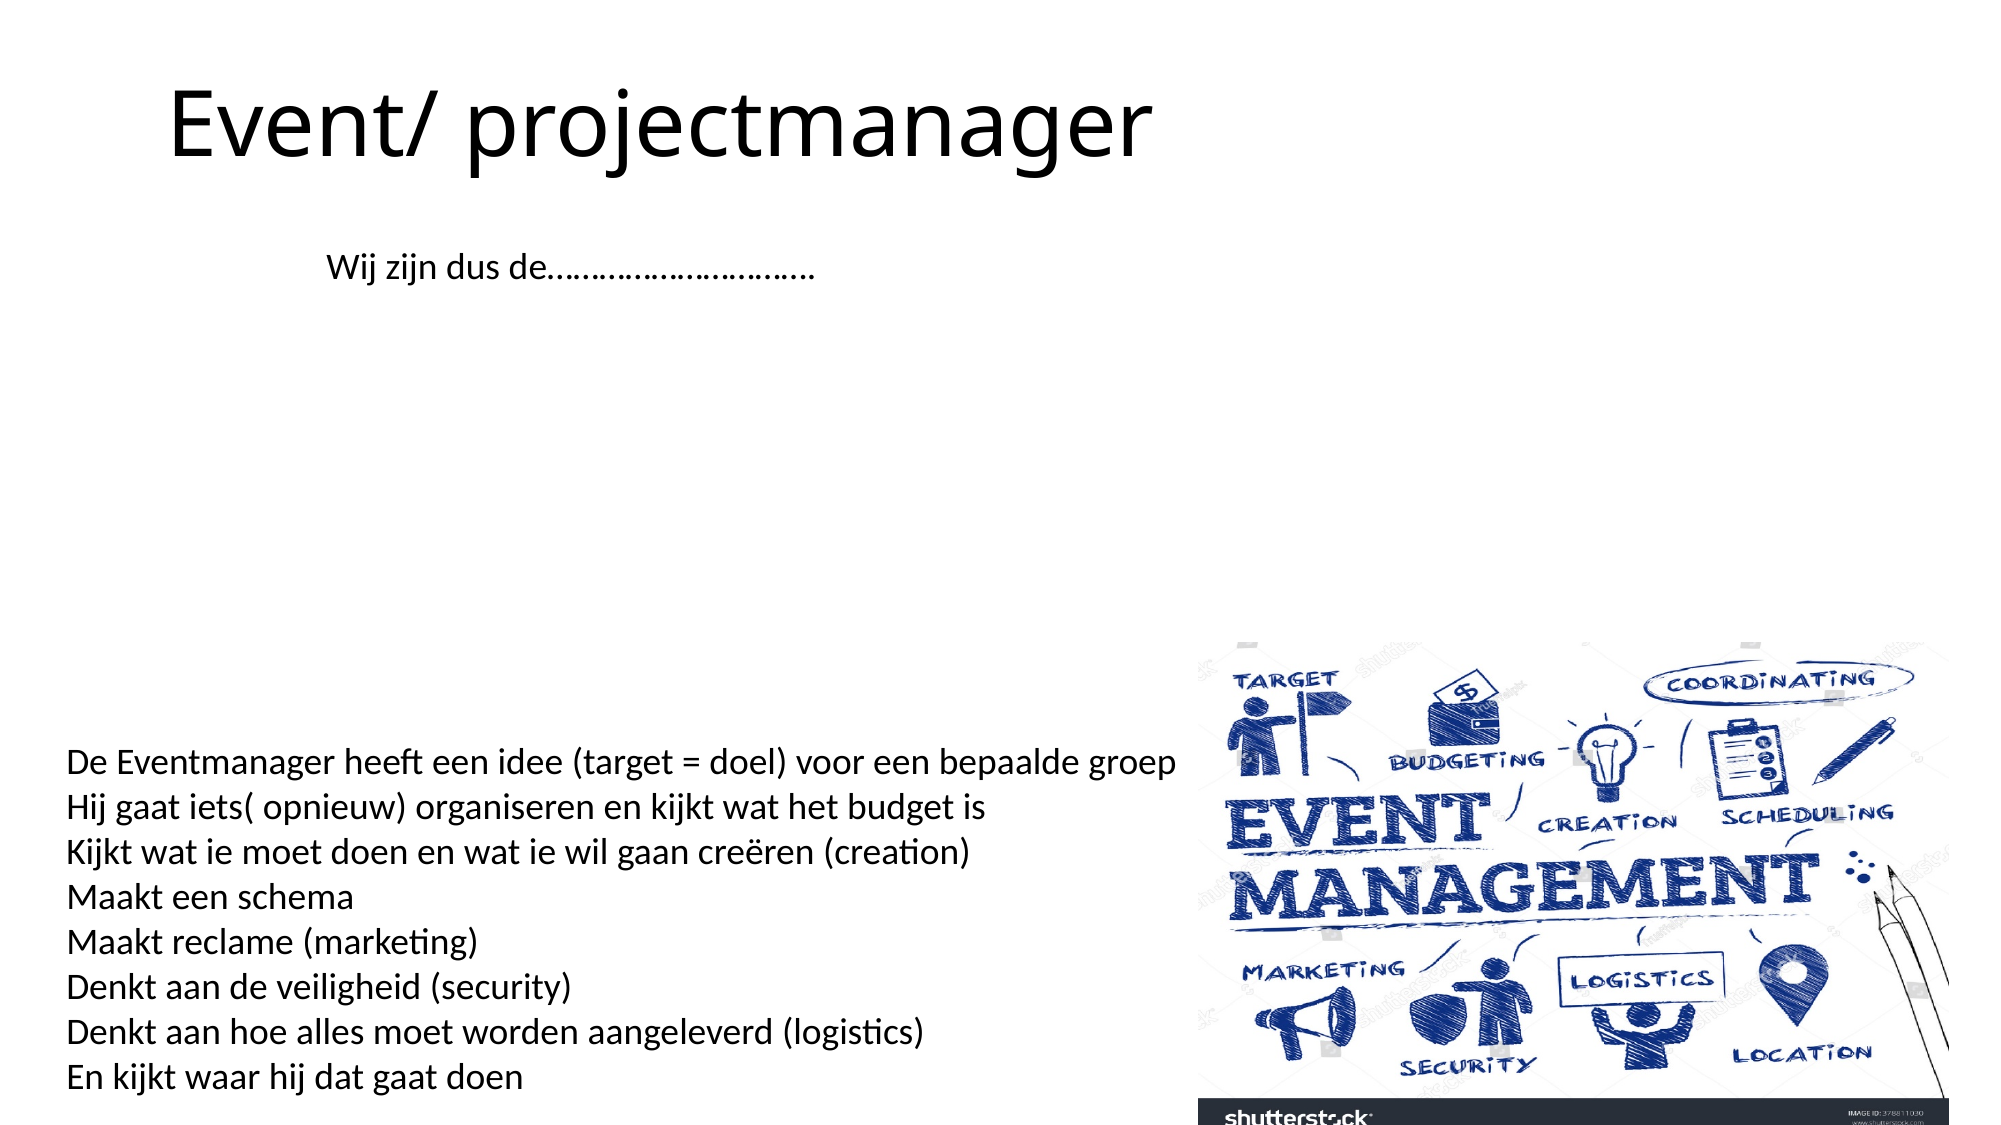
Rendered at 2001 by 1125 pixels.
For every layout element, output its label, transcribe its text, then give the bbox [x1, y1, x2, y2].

text_box De Eventmanager heeft een idee (target = doel) voor een bepaalde groep Hij gaat iets( opnieuw) organiseren en kijkt wat het budget is Kijkt wat ie moet doen en wat ie wil gaan creëren (creation) Maakt een schema Maakt reclame (marketing) Denkt aan de veiligheid (security) Denkt aan hoe alles moet worden aangeleverd (logistics) En kijkt waar hij dat gaat doen [51, 729, 1198, 1125]
text_box Wij zijn dus de…………………………. [311, 235, 1537, 295]
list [1198, 642, 1949, 1125]
title Event/ projectmanager [151, 17, 1877, 236]
